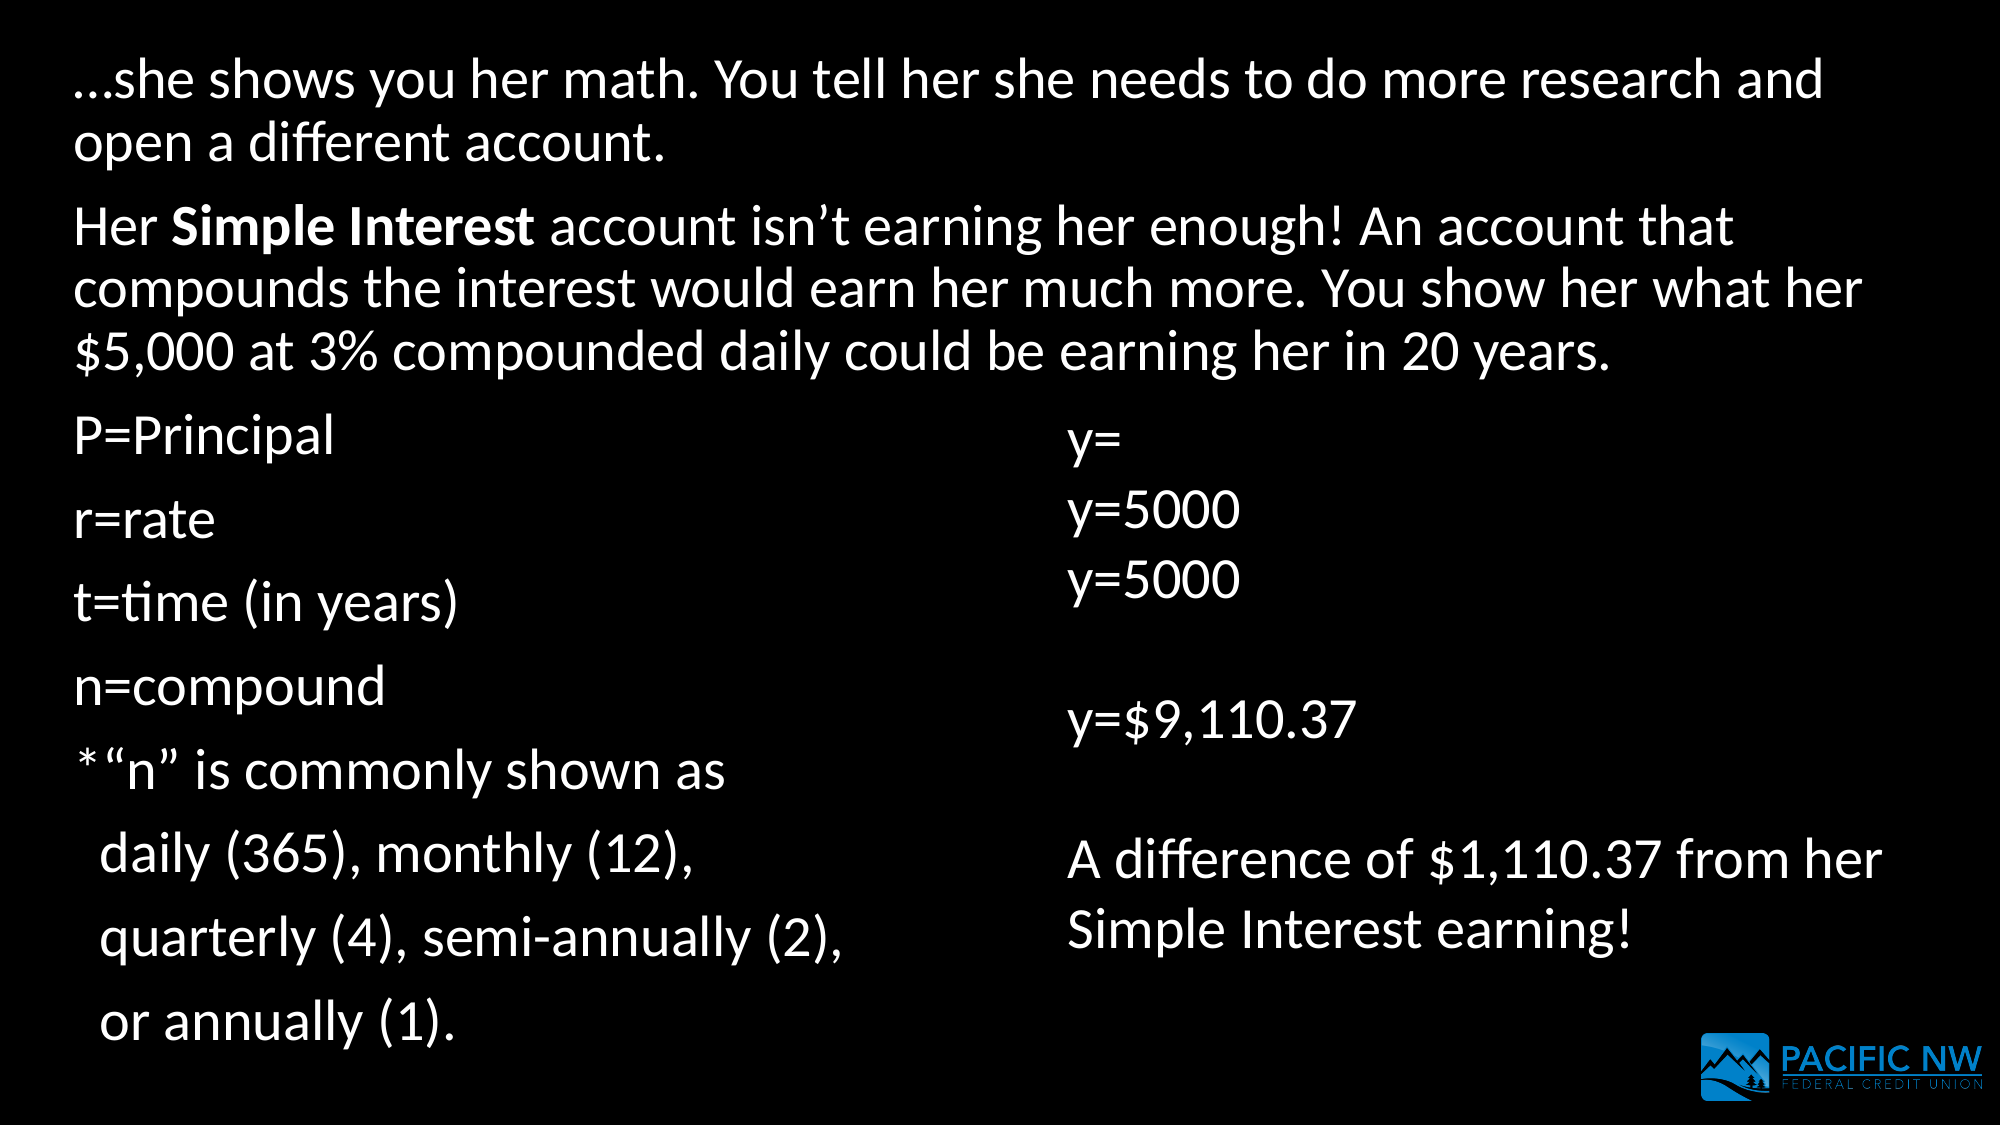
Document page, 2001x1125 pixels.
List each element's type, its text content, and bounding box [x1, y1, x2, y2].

list …she shows you her math. You tell her she needs to do more research and open a different account. Her Simple Interest account isn’t earning her enough! An account that compounds the interest would earn her much more. You show her what her $5,000 at 3% compounded daily could be earning her in 20 years. P=Principal r=rate t=time (in years) n=compound *“n” is commonly shown as daily (365), monthly (12), quarterly (4), semi-annually (2), or annually (1). [58, 40, 1941, 1087]
picture [1700, 1033, 1982, 1101]
